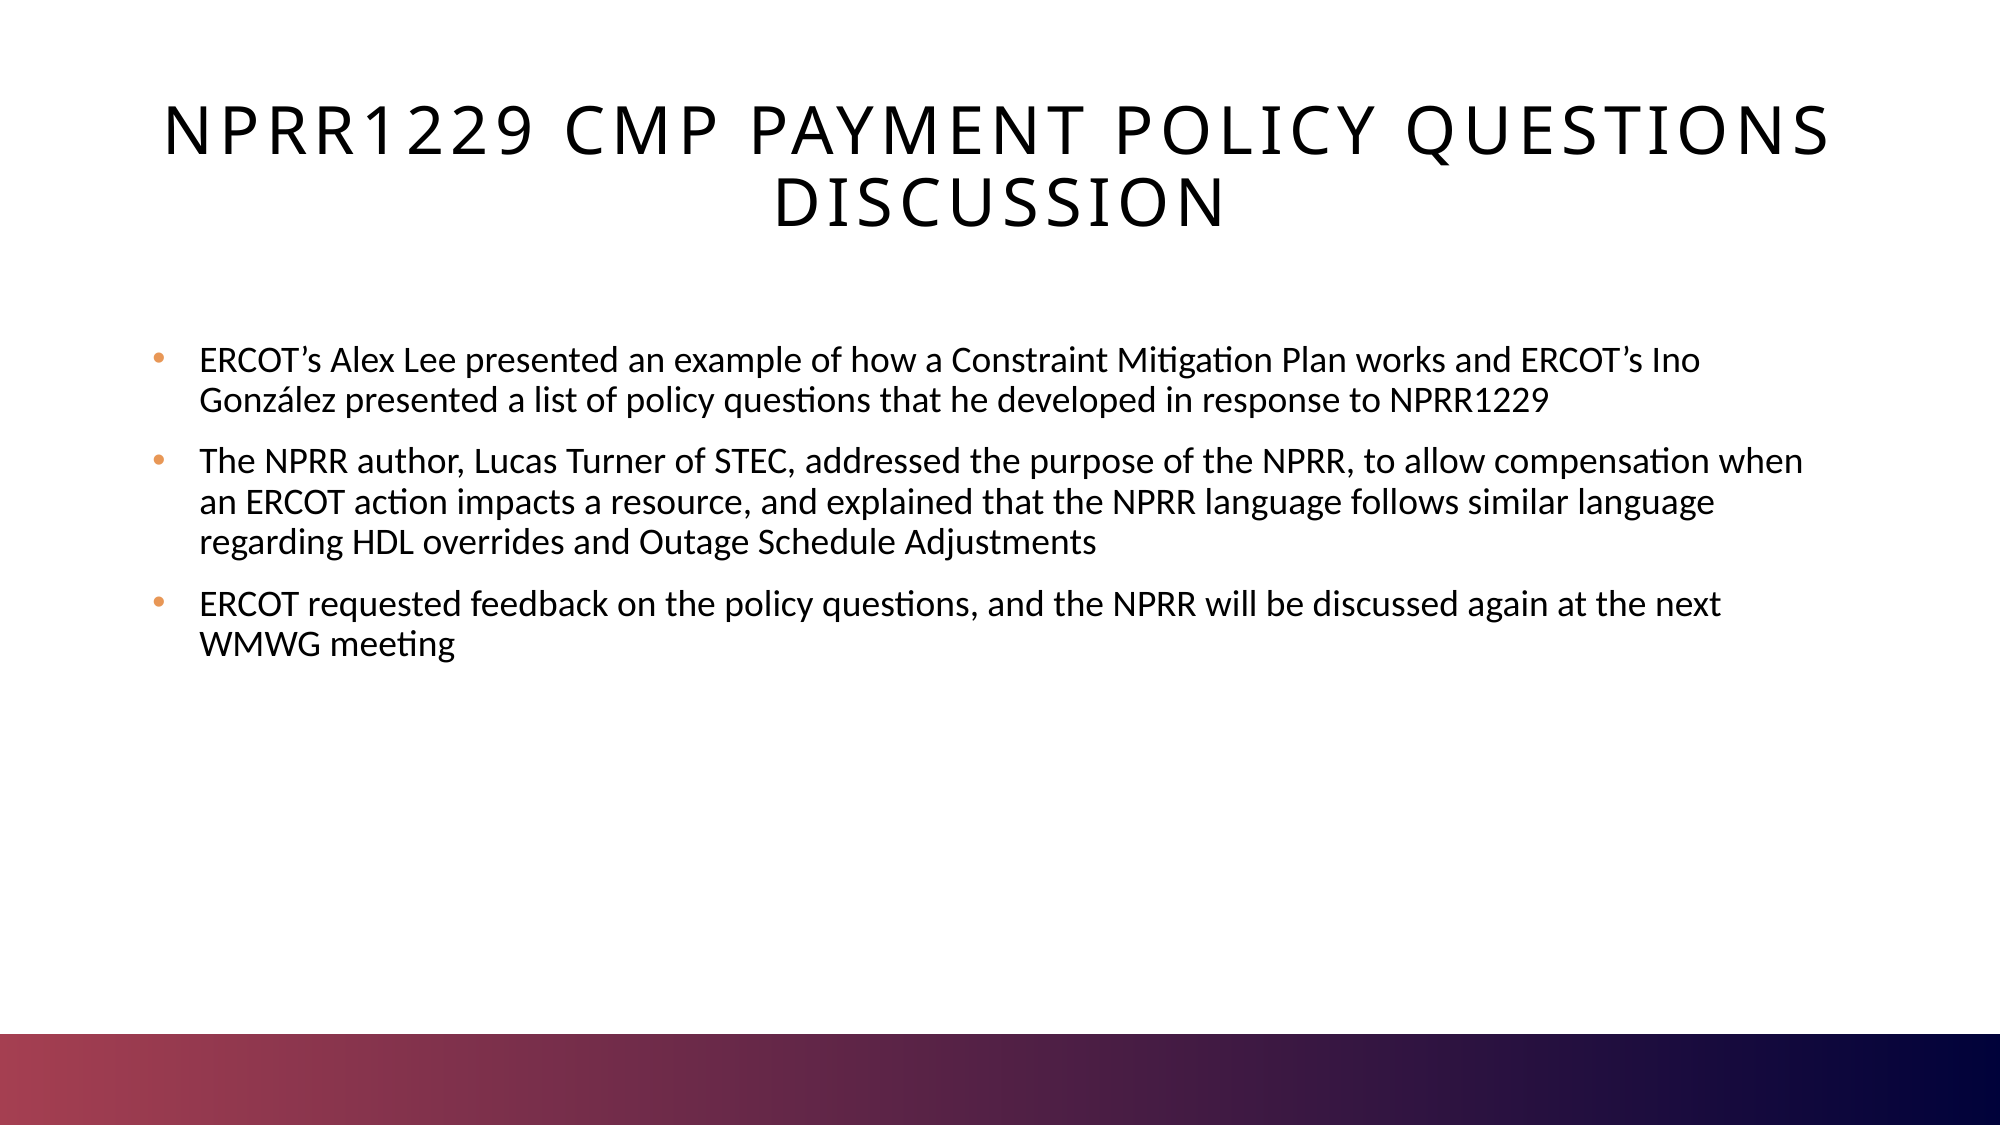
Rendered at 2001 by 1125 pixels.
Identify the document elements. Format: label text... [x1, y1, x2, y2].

text_box [0, 1033, 2000, 1125]
list ERCOT’s Alex Lee presented an example of how a Constraint Mitigation Plan works and ERCOT’s Ino González presented a list of policy questions that he developed in response to NPRR1229 The NPRR author, Lucas Turner of STEC, addressed the purpose of the NPRR, to allow compensation when an ERCOT action impacts a resource, and explained that the NPRR language follows similar language regarding HDL overrides and Outage Schedule Adjustments ERCOT requested feedback on the policy questions, and the NPRR will be discussed again at the next WMWG meeting [137, 332, 1845, 1011]
title NPRR1229 CMP payment policy questions discussion [137, 60, 1863, 278]
